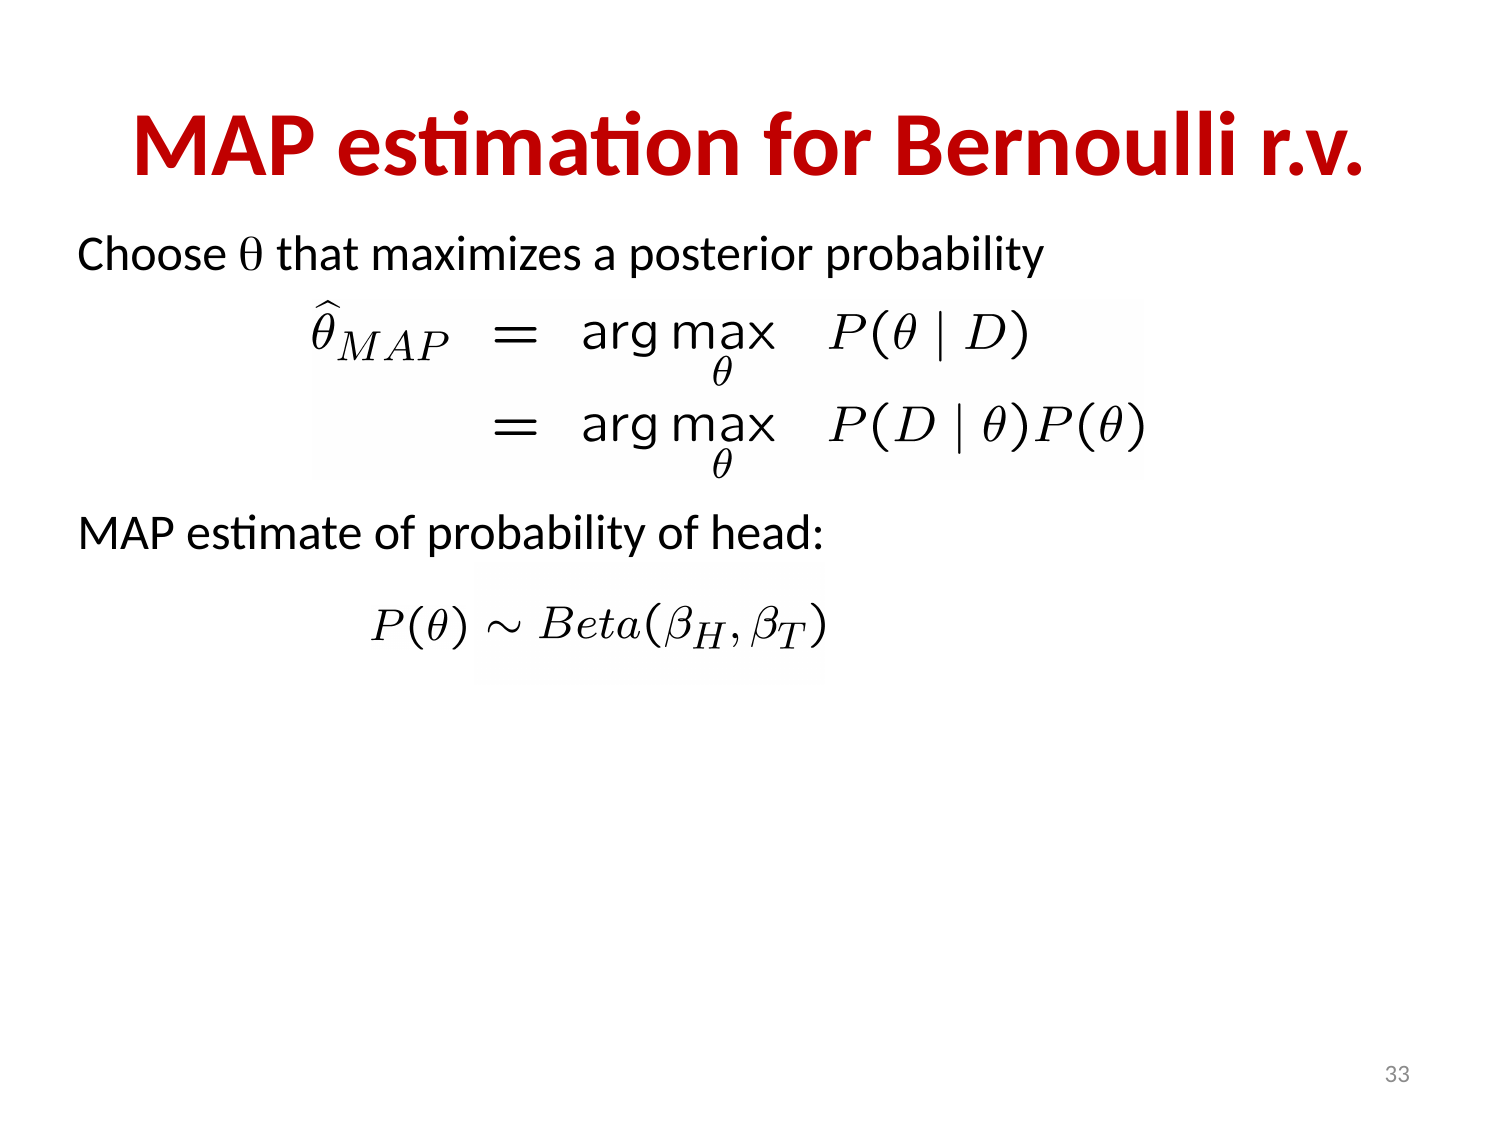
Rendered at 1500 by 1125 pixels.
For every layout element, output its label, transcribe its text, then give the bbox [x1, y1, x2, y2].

title MAP estimation for Bernoulli r.v. [75, 45, 1425, 212]
picture [474, 562, 826, 685]
text_box Choose  that maximizes a posterior probability MAP estimate of probability of head: [62, 212, 1463, 1075]
picture [312, 299, 1144, 480]
slide_number 33 [1074, 1075, 1425, 1103]
picture [370, 605, 466, 650]
